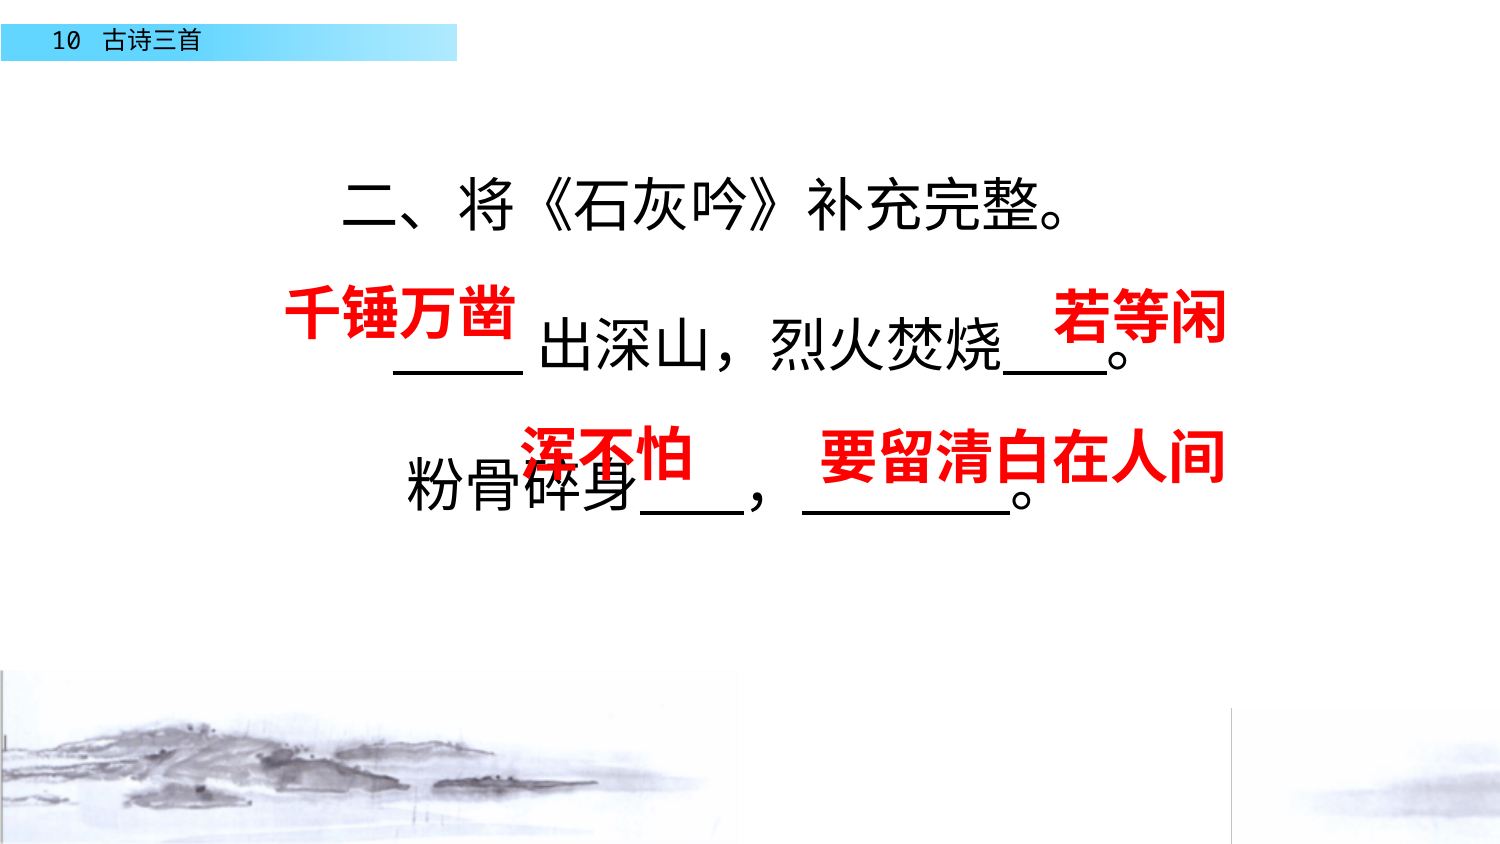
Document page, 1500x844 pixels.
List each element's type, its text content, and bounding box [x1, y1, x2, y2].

text_box 若等闲 [1039, 272, 1244, 358]
picture [1230, 708, 1500, 844]
text_box 要留清白在人间 [804, 412, 1242, 498]
text_box 二、将《石灰吟》补充完整。 出深山，烈火焚烧 。 粉骨碎身 ， 。 [325, 91, 1206, 526]
text_box 浑不怕 [504, 410, 709, 495]
text_box 千锤万凿 [268, 268, 532, 354]
picture [0, 670, 739, 844]
